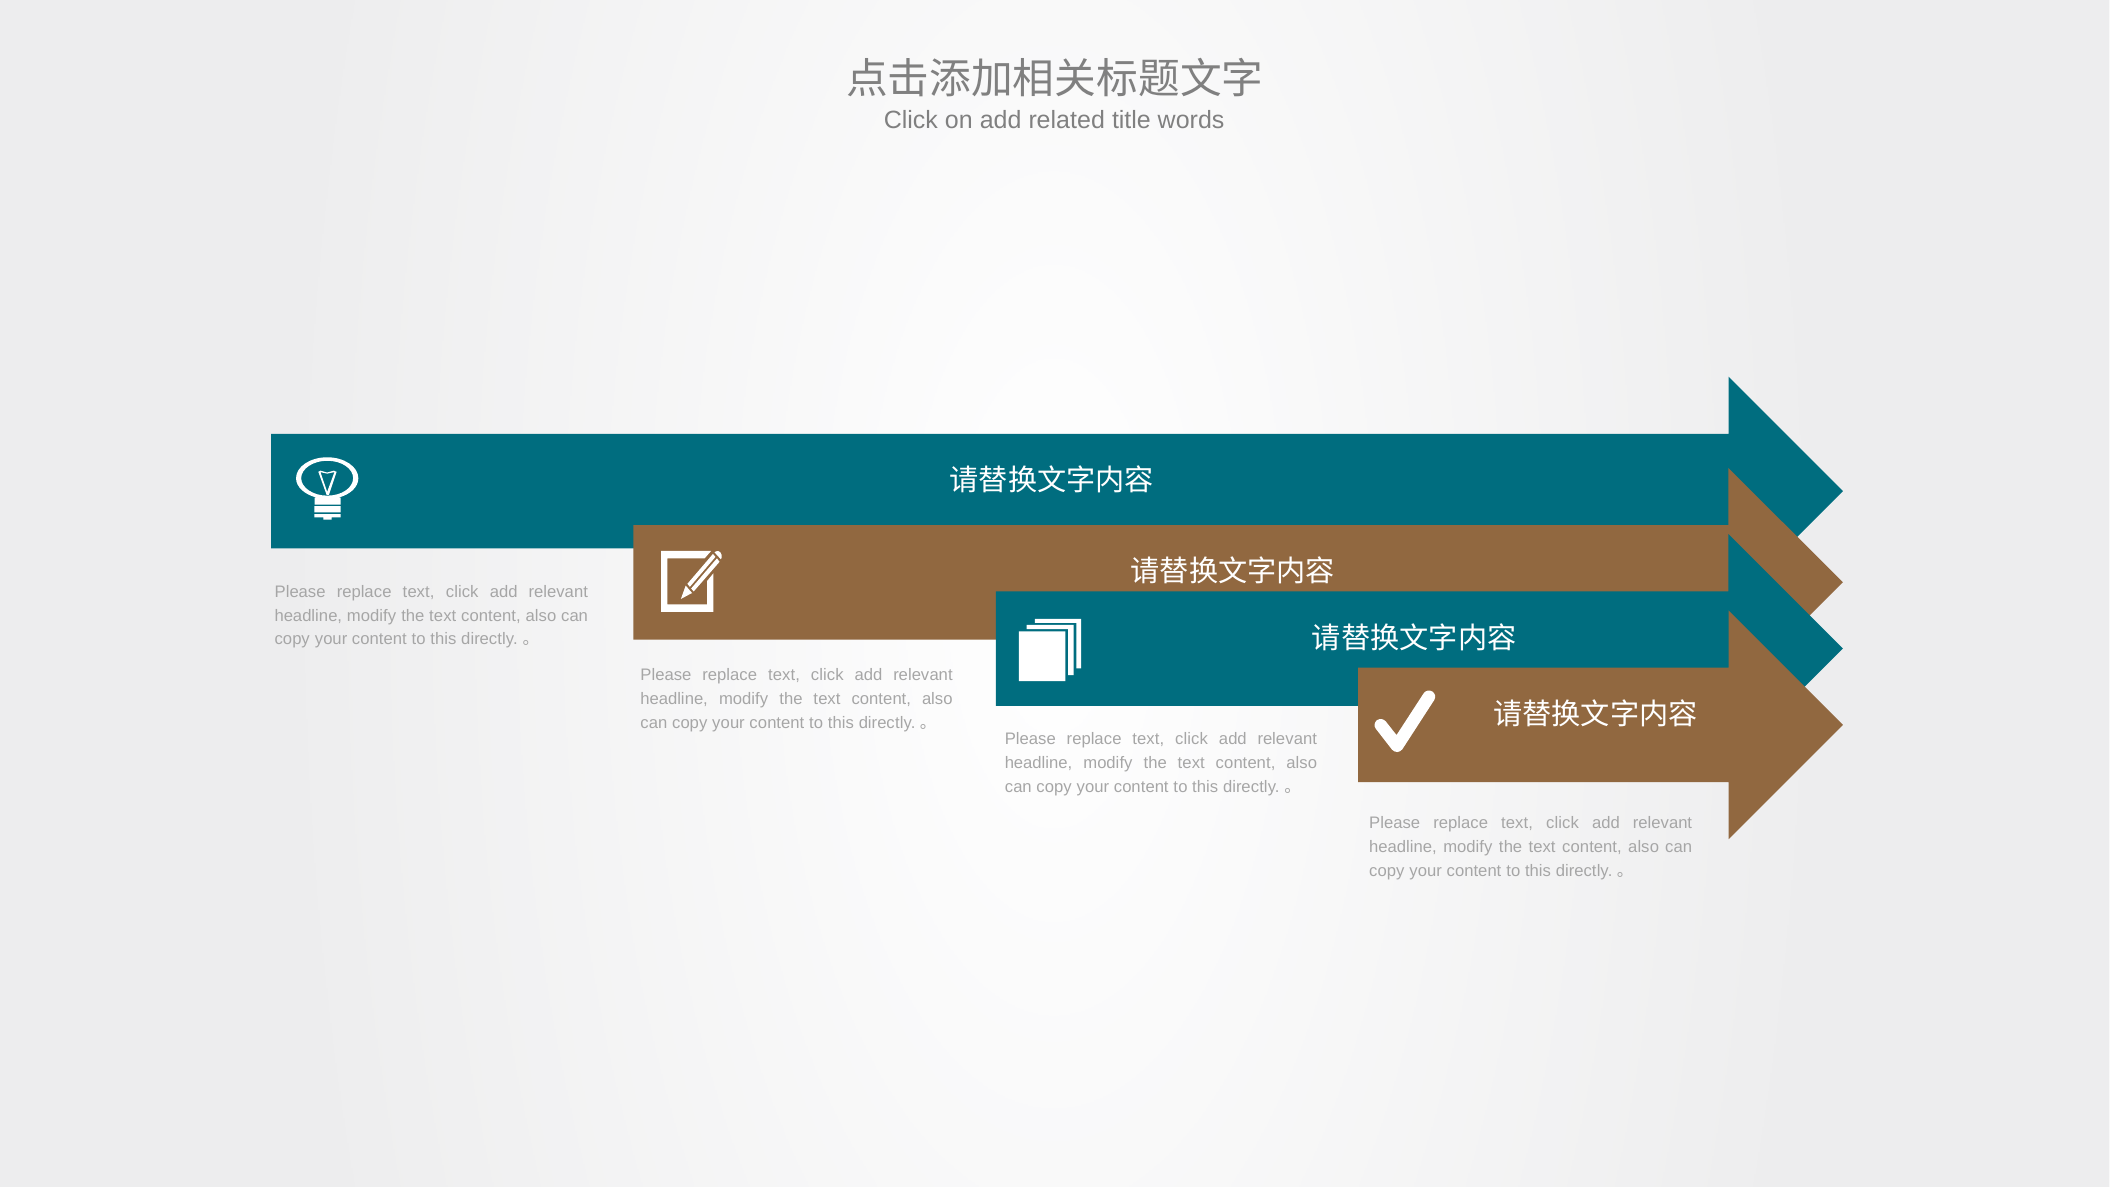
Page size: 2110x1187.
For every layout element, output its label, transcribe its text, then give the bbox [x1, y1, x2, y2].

text_box 请替换文字内容 [632, 465, 1845, 641]
text_box Please replace text, click add relevant headline, modify the text content, also can copy your content to this directly.。 [258, 568, 605, 657]
text_box 点击添加相关标题文字 [803, 44, 1307, 107]
picture [0, 0, 2110, 1187]
text_box 请替换文字内容 [270, 374, 1845, 550]
text_box Please replace text, click add relevant headline, modify the text content, also can copy your content to this directly.。 [1353, 800, 1709, 888]
text_box 请替换文字内容 [994, 531, 1845, 707]
text_box Please replace text, click add relevant headline, modify the text content, also can copy your content to this directly.。 [624, 652, 969, 740]
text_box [661, 549, 724, 612]
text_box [1019, 618, 1082, 682]
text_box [296, 457, 359, 520]
text_box 请替换文字内容 [1357, 607, 1845, 842]
text_box [1374, 690, 1436, 753]
text_box Please replace text, click add relevant headline, modify the text content, also can copy your content to this directly.。 [989, 716, 1334, 804]
text_box Click on add related title words [864, 95, 1246, 158]
